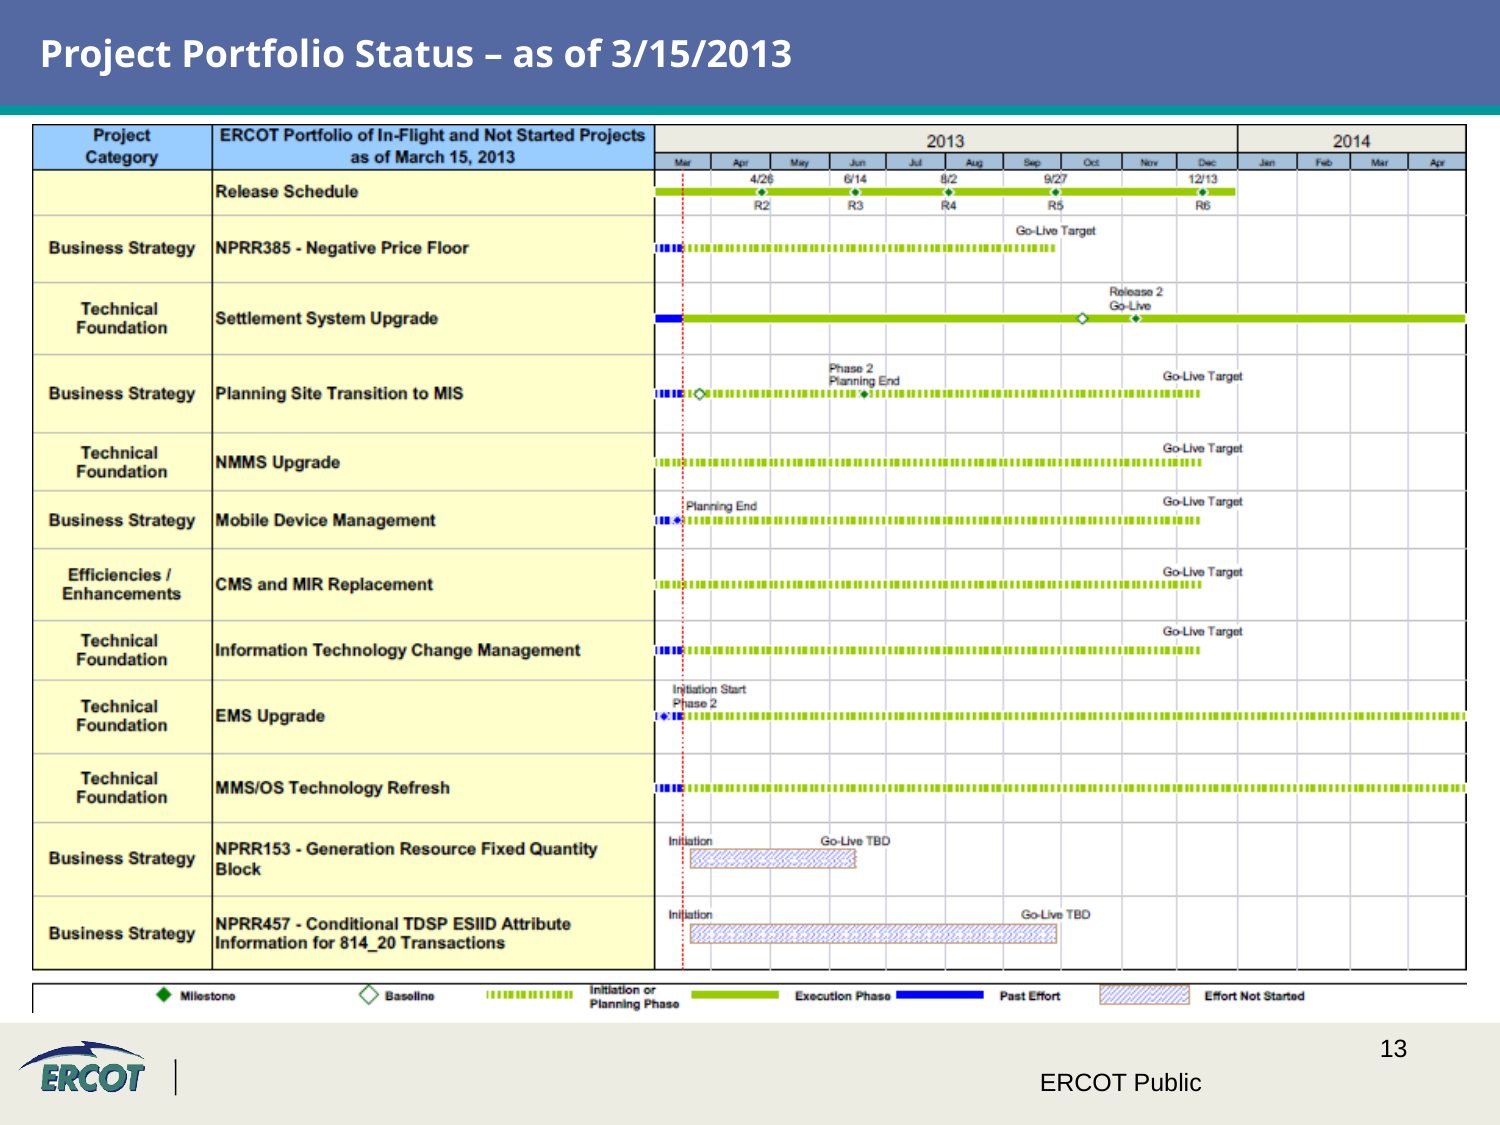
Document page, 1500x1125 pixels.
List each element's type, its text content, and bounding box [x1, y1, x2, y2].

picture [10, 1031, 151, 1111]
text_box Project Portfolio Status – as of 3/15/2013 [24, 30, 1163, 106]
picture [32, 124, 1468, 1013]
footer ERCOT Public [1025, 1059, 1438, 1125]
text_box [24, 22, 1450, 85]
